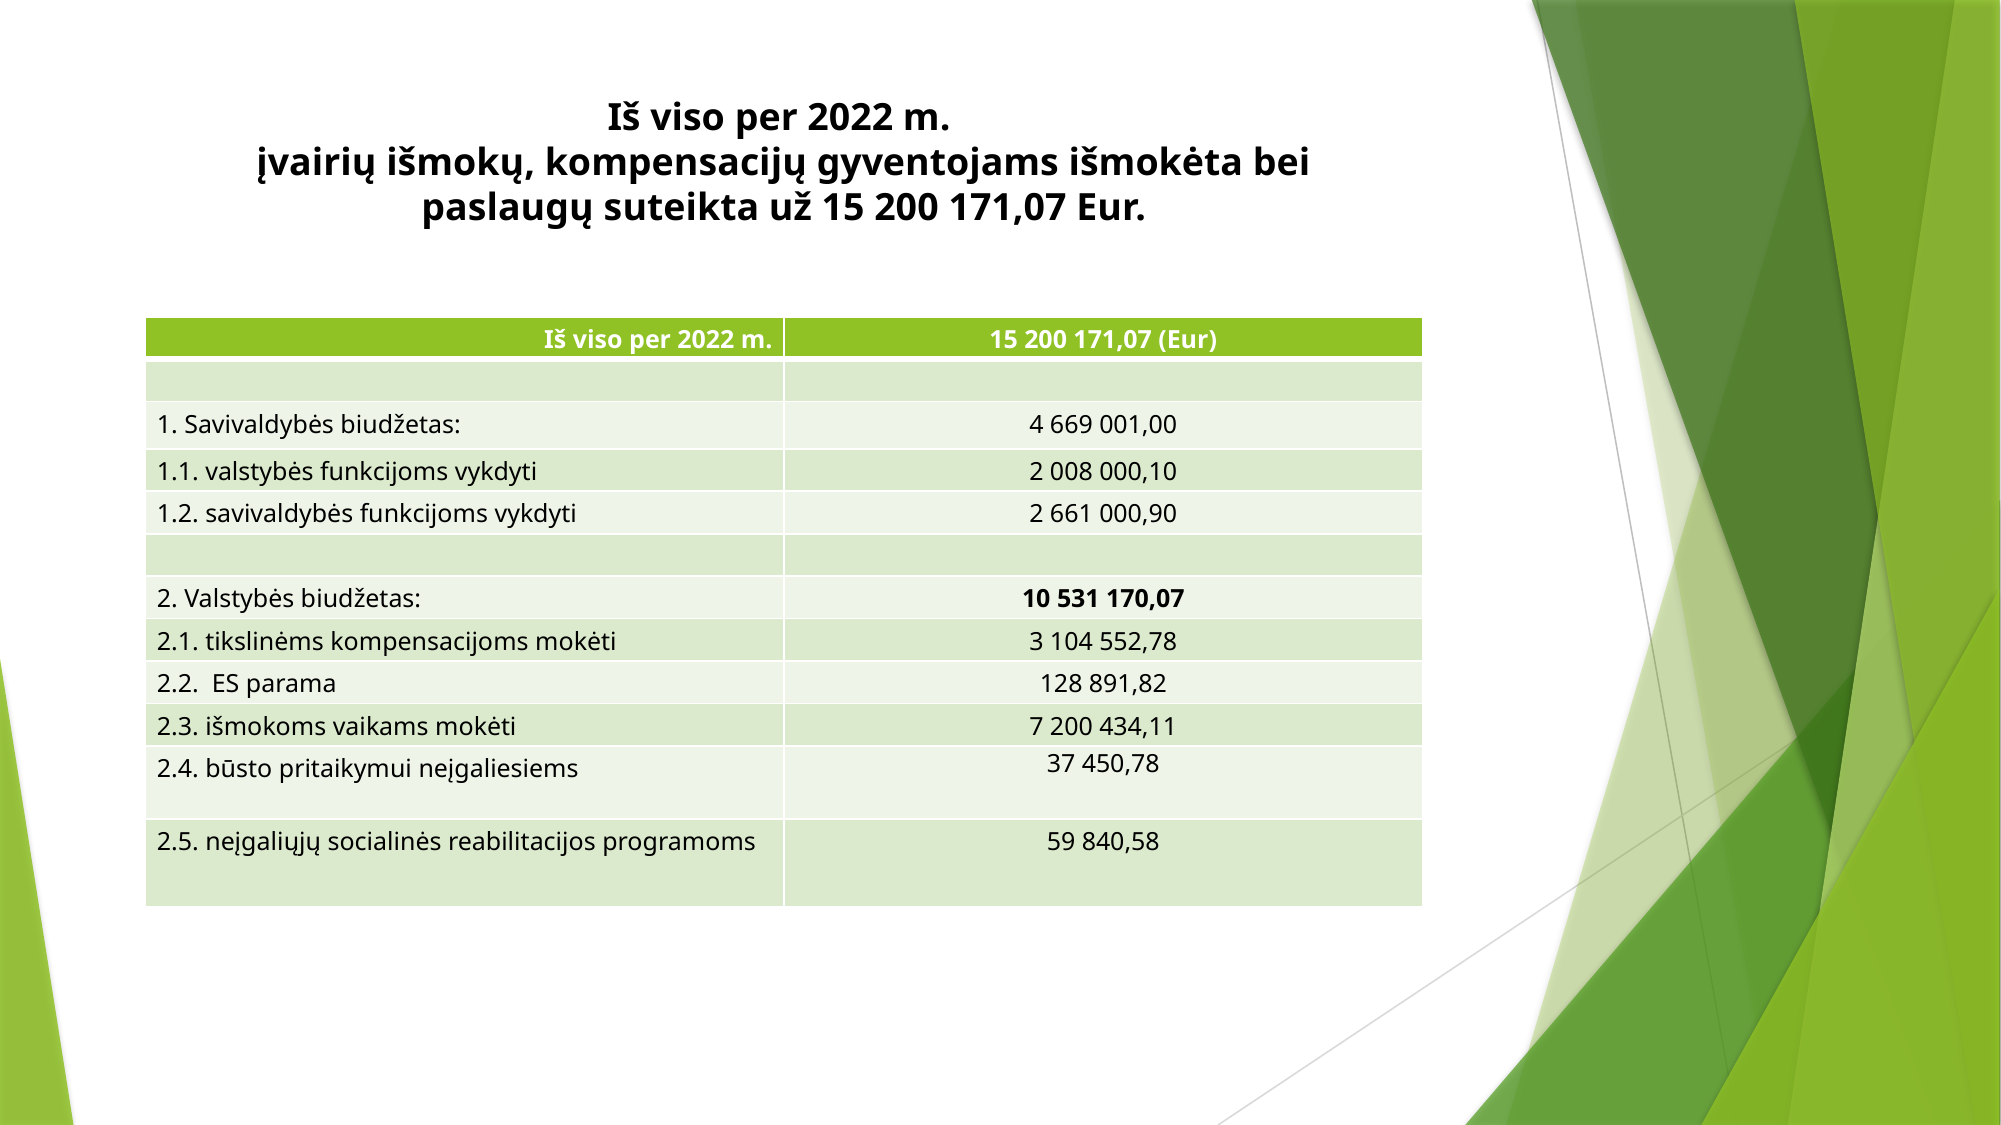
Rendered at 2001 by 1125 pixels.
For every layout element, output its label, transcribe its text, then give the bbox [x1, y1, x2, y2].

table_cell 128 891,82 [785, 662, 1422, 703]
table_header Iš viso per 2022 m. [146, 318, 783, 356]
table_cell 2.4. būsto pritaikymui neįgaliesiems [146, 747, 783, 818]
table_cell 59 840,58 [785, 820, 1422, 906]
table_cell 2 661 000,90 [785, 492, 1422, 533]
table_cell 1.1. valstybės funkcijoms vykdyti [146, 450, 783, 490]
table_cell [785, 362, 1422, 401]
table_cell 10 531 170,07 [785, 577, 1422, 618]
table_cell 2.2. ES parama [146, 662, 783, 703]
title Iš viso per 2022 m. įvairių išmokų, kompensacijų gyventojams išmokėta bei paslaugų suteikta už 15 200 171,07 Eur. [226, 85, 1342, 303]
table_cell 2. Valstybės biudžetas: [146, 577, 783, 618]
table_cell 4 669 001,00 [785, 402, 1422, 448]
table_cell [785, 535, 1422, 575]
table_cell 2.3. išmokoms vaikams mokėti [146, 704, 783, 745]
table_cell 3 104 552,78 [785, 619, 1422, 660]
table_cell 1.2. savivaldybės funkcijoms vykdyti [146, 492, 783, 533]
table_cell 1. Savivaldybės biudžetas: [146, 402, 783, 448]
table_cell 2 008 000,10 [785, 450, 1422, 490]
table_cell 2.1. tikslinėms kompensacijoms mokėti [146, 619, 783, 660]
table_header 15 200 171,07 (Eur) [785, 318, 1422, 356]
table_cell 37 450,78 [785, 747, 1422, 818]
table_cell [146, 535, 783, 575]
table_cell [146, 362, 783, 401]
table_cell 7 200 434,11 [785, 704, 1422, 745]
table_cell 2.5. neįgaliųjų socialinės reabilitacijos programoms [146, 820, 783, 906]
